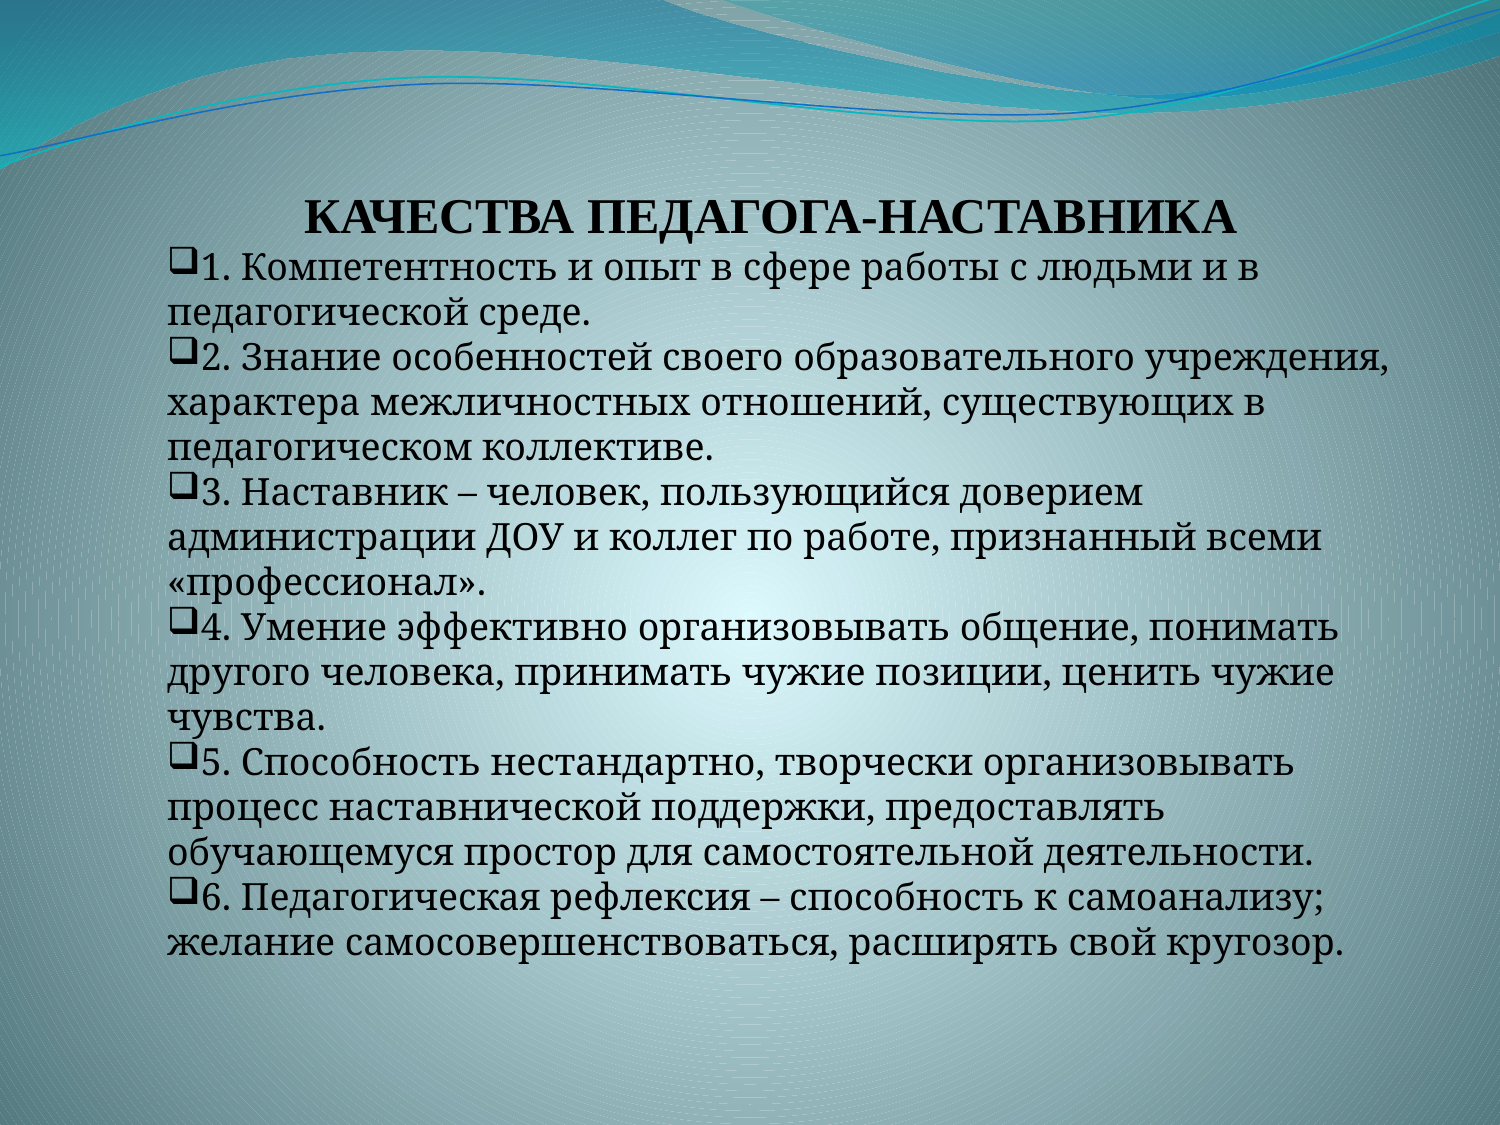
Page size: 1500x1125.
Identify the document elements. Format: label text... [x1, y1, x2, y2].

text_box КАЧЕСТВА ПЕДАГОГА-НАСТАВНИКА 1. Компетентность и опыт в сфере работы с людьми и в педагогической среде. 2. Знание особенностей своего образовательного учреждения, характера межличностных отношений, существующих в педагогическом коллективе. 3. Наставник – человек, пользующийся доверием администрации ДОУ и коллег по работе, признанный всеми «профессионал». 4. Умение эффективно организовывать общение, понимать другого человека, принимать чужие позиции, ценить чужие чувства. 5. Способность нестандартно, творчески организовывать процесс наставнической поддержки, предоставлять обучающемуся простор для самостоятельной деятельности. 6. Педагогическая рефлексия – способность к самоанализу; желание самосовершенствоваться, расширять свой кругозор. [152, 175, 1454, 971]
